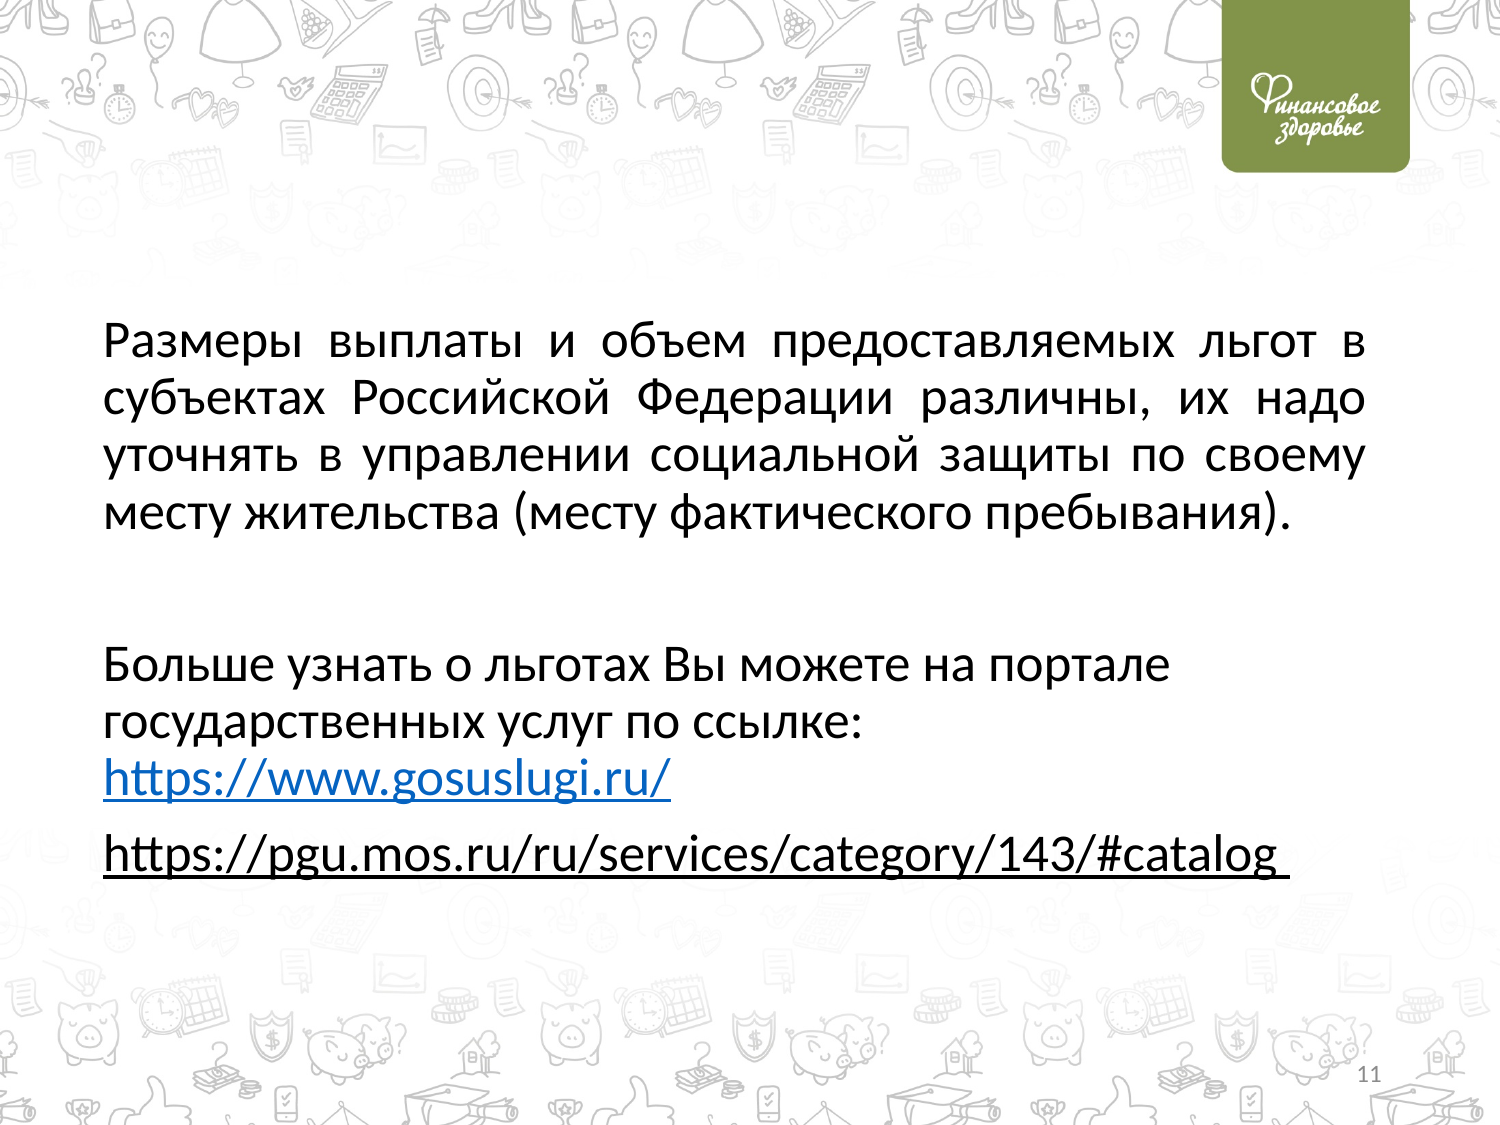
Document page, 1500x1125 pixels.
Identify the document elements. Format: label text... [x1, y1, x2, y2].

picture [0, 0, 1500, 1125]
list Размеры выплаты и объем предоставляемых льгот в субъектах Российской Федерации различны, их надо уточнять в управлении социальной защиты по своему месту жительства (месту фактического пребывания). Больше узнать о льготах Вы можете на портале государственных услуг по ссылке: https://www.gosuslugi.ru/ https://pgu.mos.ru/ru/services/category/143/#catalog [87, 304, 1382, 897]
slide_number 11 [1059, 1042, 1397, 1103]
